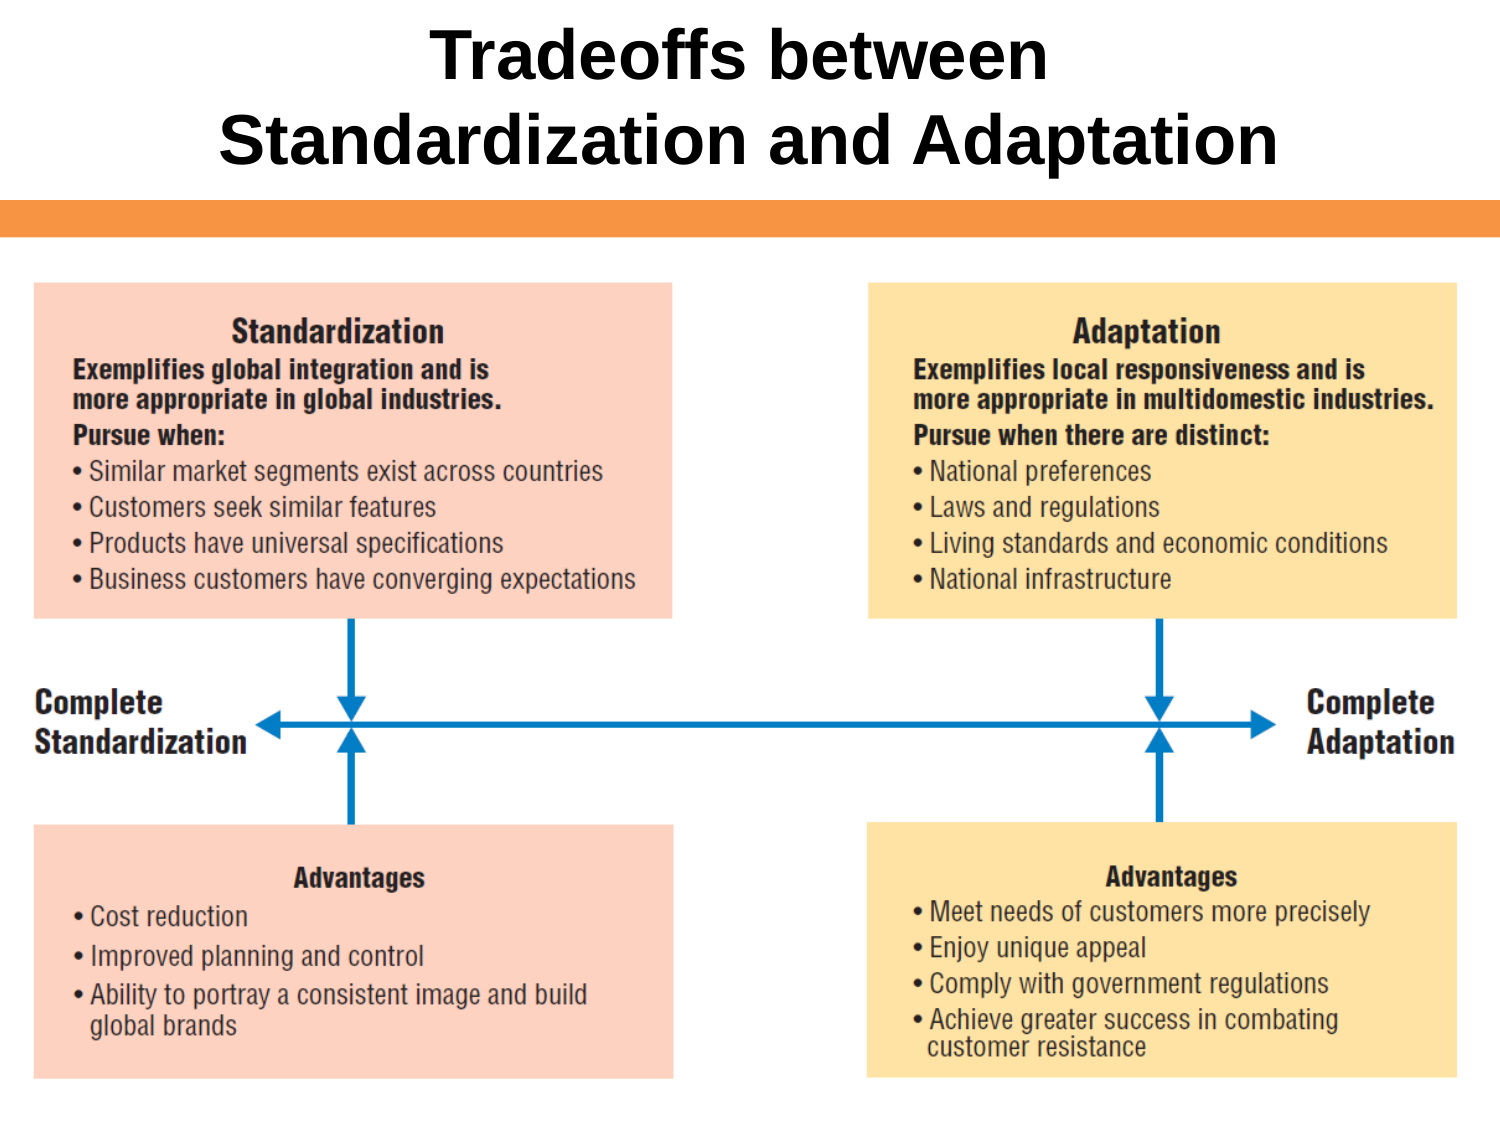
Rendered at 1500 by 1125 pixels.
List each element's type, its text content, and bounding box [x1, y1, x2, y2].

text_box [0, 198, 1500, 240]
picture [24, 274, 1472, 1101]
title Tradeoffs between Standardization and Adaptation [112, 24, 1388, 163]
